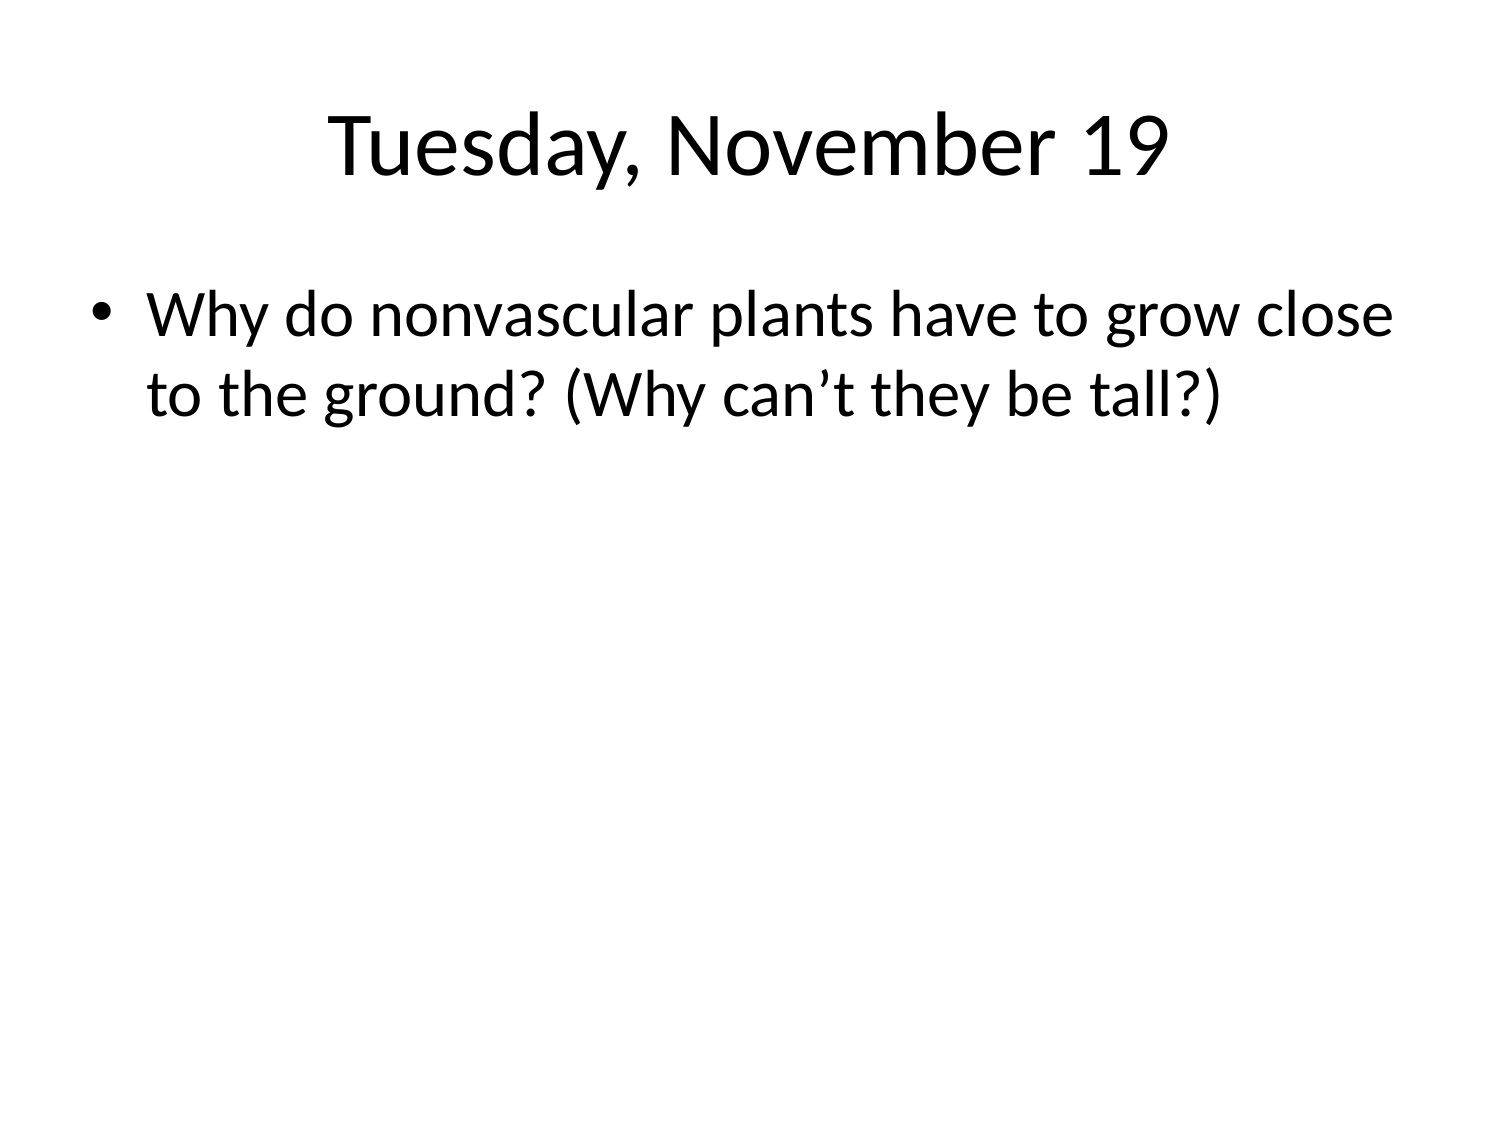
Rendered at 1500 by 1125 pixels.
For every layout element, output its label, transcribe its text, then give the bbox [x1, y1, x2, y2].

title Tuesday, November 19 [75, 45, 1425, 233]
list Why do nonvascular plants have to grow close to the ground? (Why can’t they be tall?) [75, 262, 1425, 1005]
